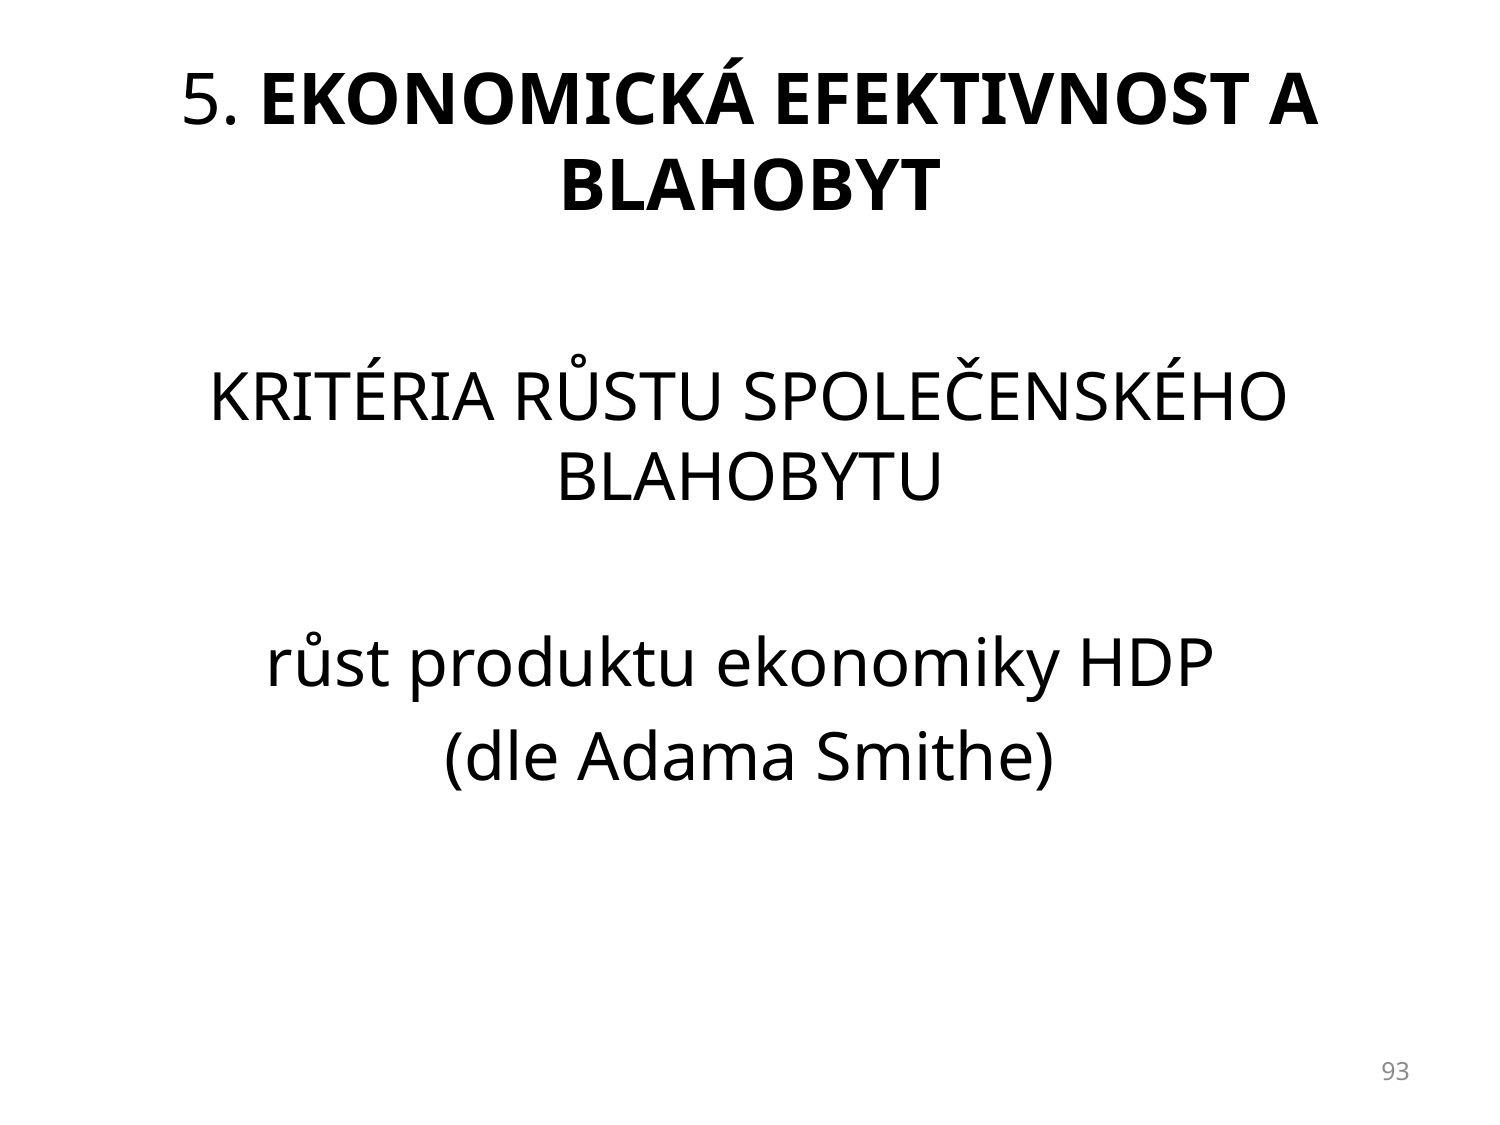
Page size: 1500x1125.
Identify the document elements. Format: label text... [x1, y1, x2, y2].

list KRITÉRIA RŮSTU SPOLEČENSKÉHO BLAHOBYTU růst produktu ekonomiky HDP (dle Adama Smithe) [75, 262, 1425, 1005]
title 5. Ekonomická efektivnost a blahobyt [75, 45, 1425, 233]
slide_number 93 [1074, 1042, 1425, 1103]
